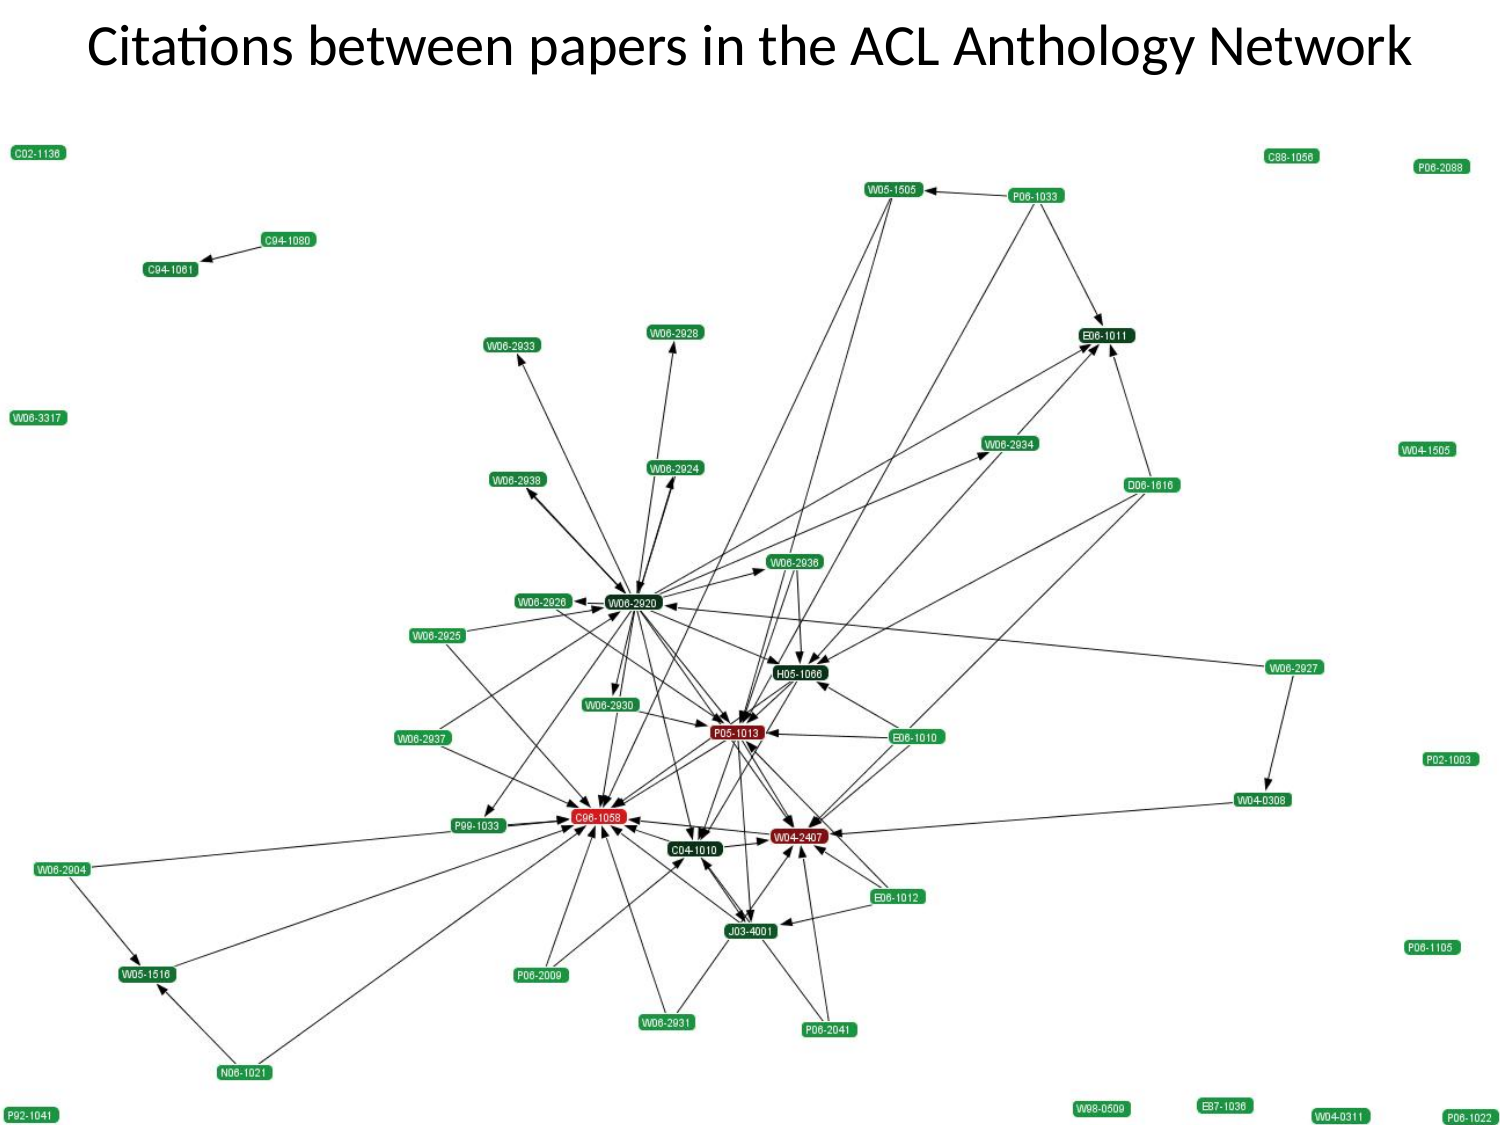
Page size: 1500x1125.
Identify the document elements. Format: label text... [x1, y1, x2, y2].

title Citations between papers in the ACL Anthology Network [37, 0, 1463, 142]
picture [0, 144, 1500, 1125]
